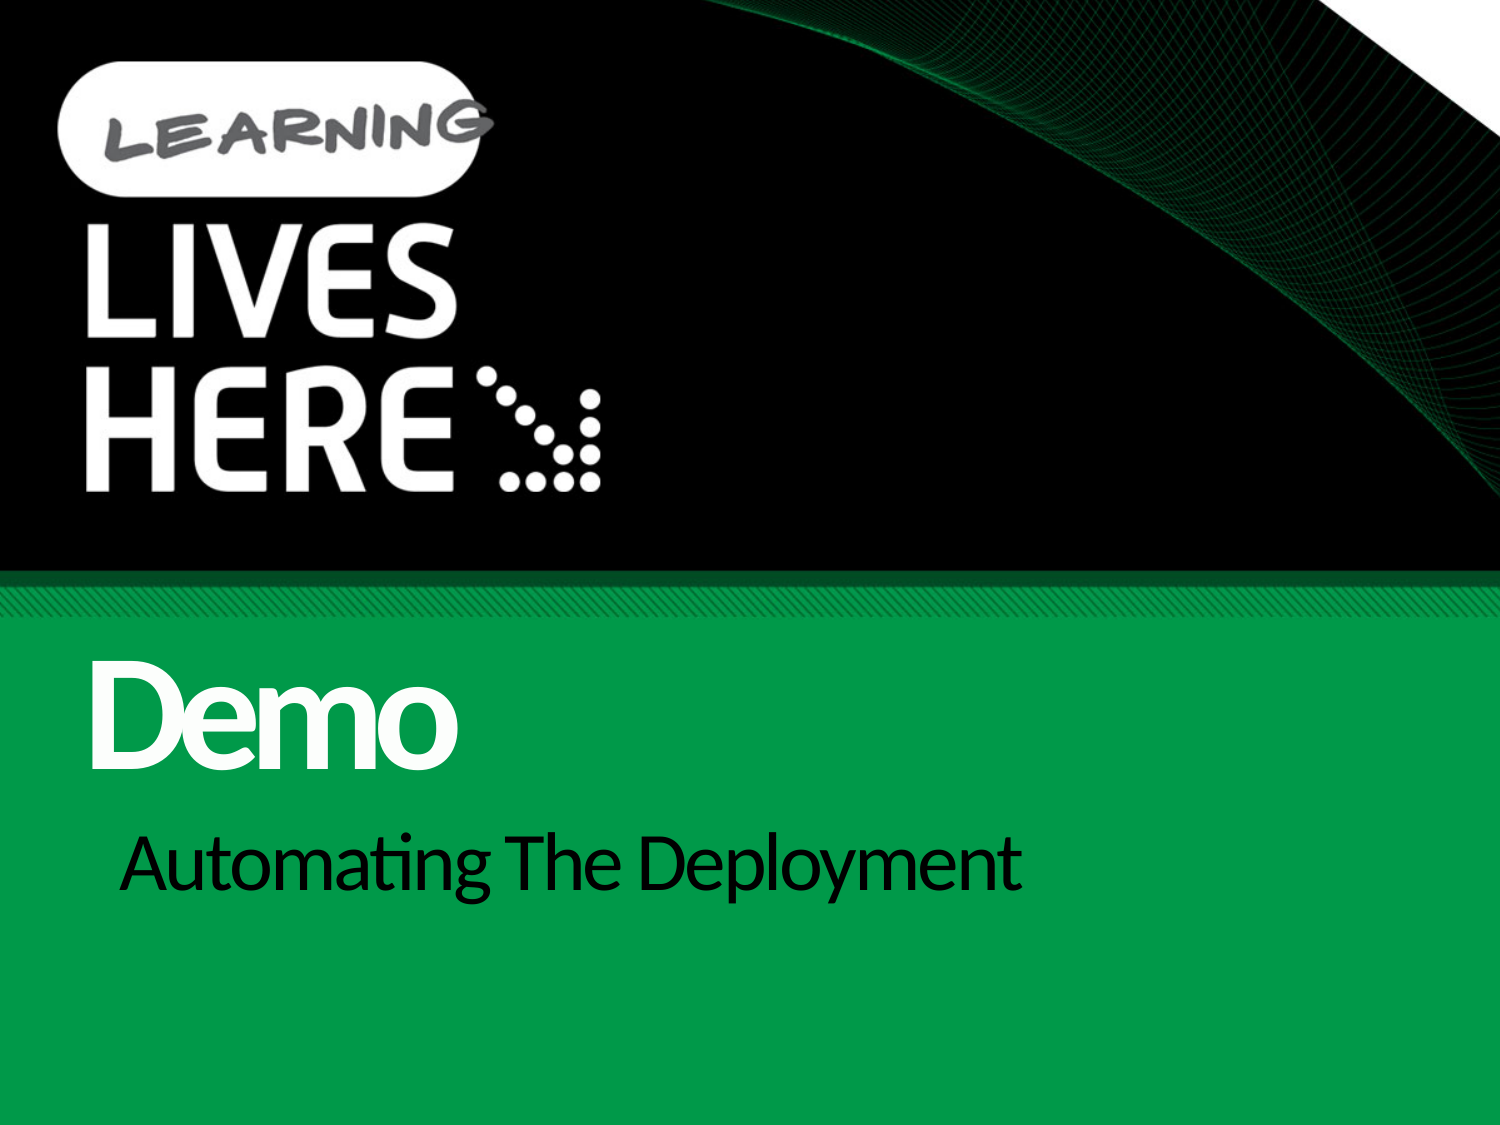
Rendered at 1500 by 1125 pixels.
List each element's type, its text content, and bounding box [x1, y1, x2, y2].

picture [0, 0, 1500, 1125]
title Automating The Deployment [119, 818, 1375, 943]
list Demo [83, 625, 1344, 800]
